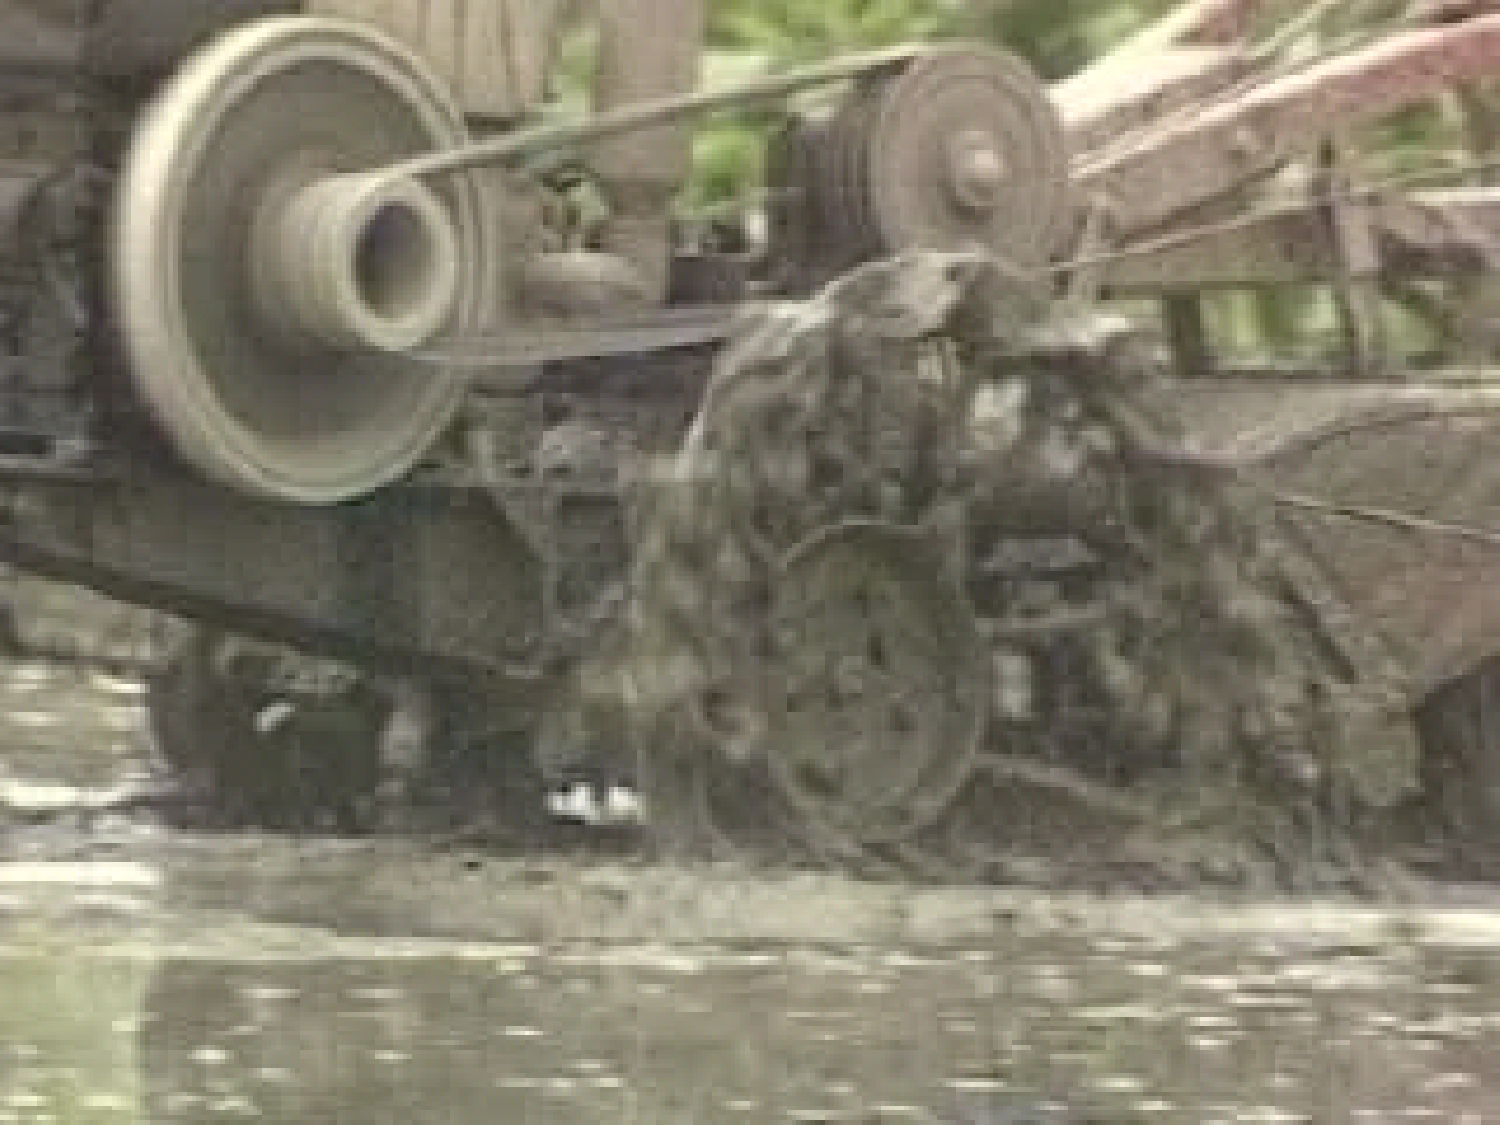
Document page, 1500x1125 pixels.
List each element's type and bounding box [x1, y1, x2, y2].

text_box [0, 0, 1500, 1125]
